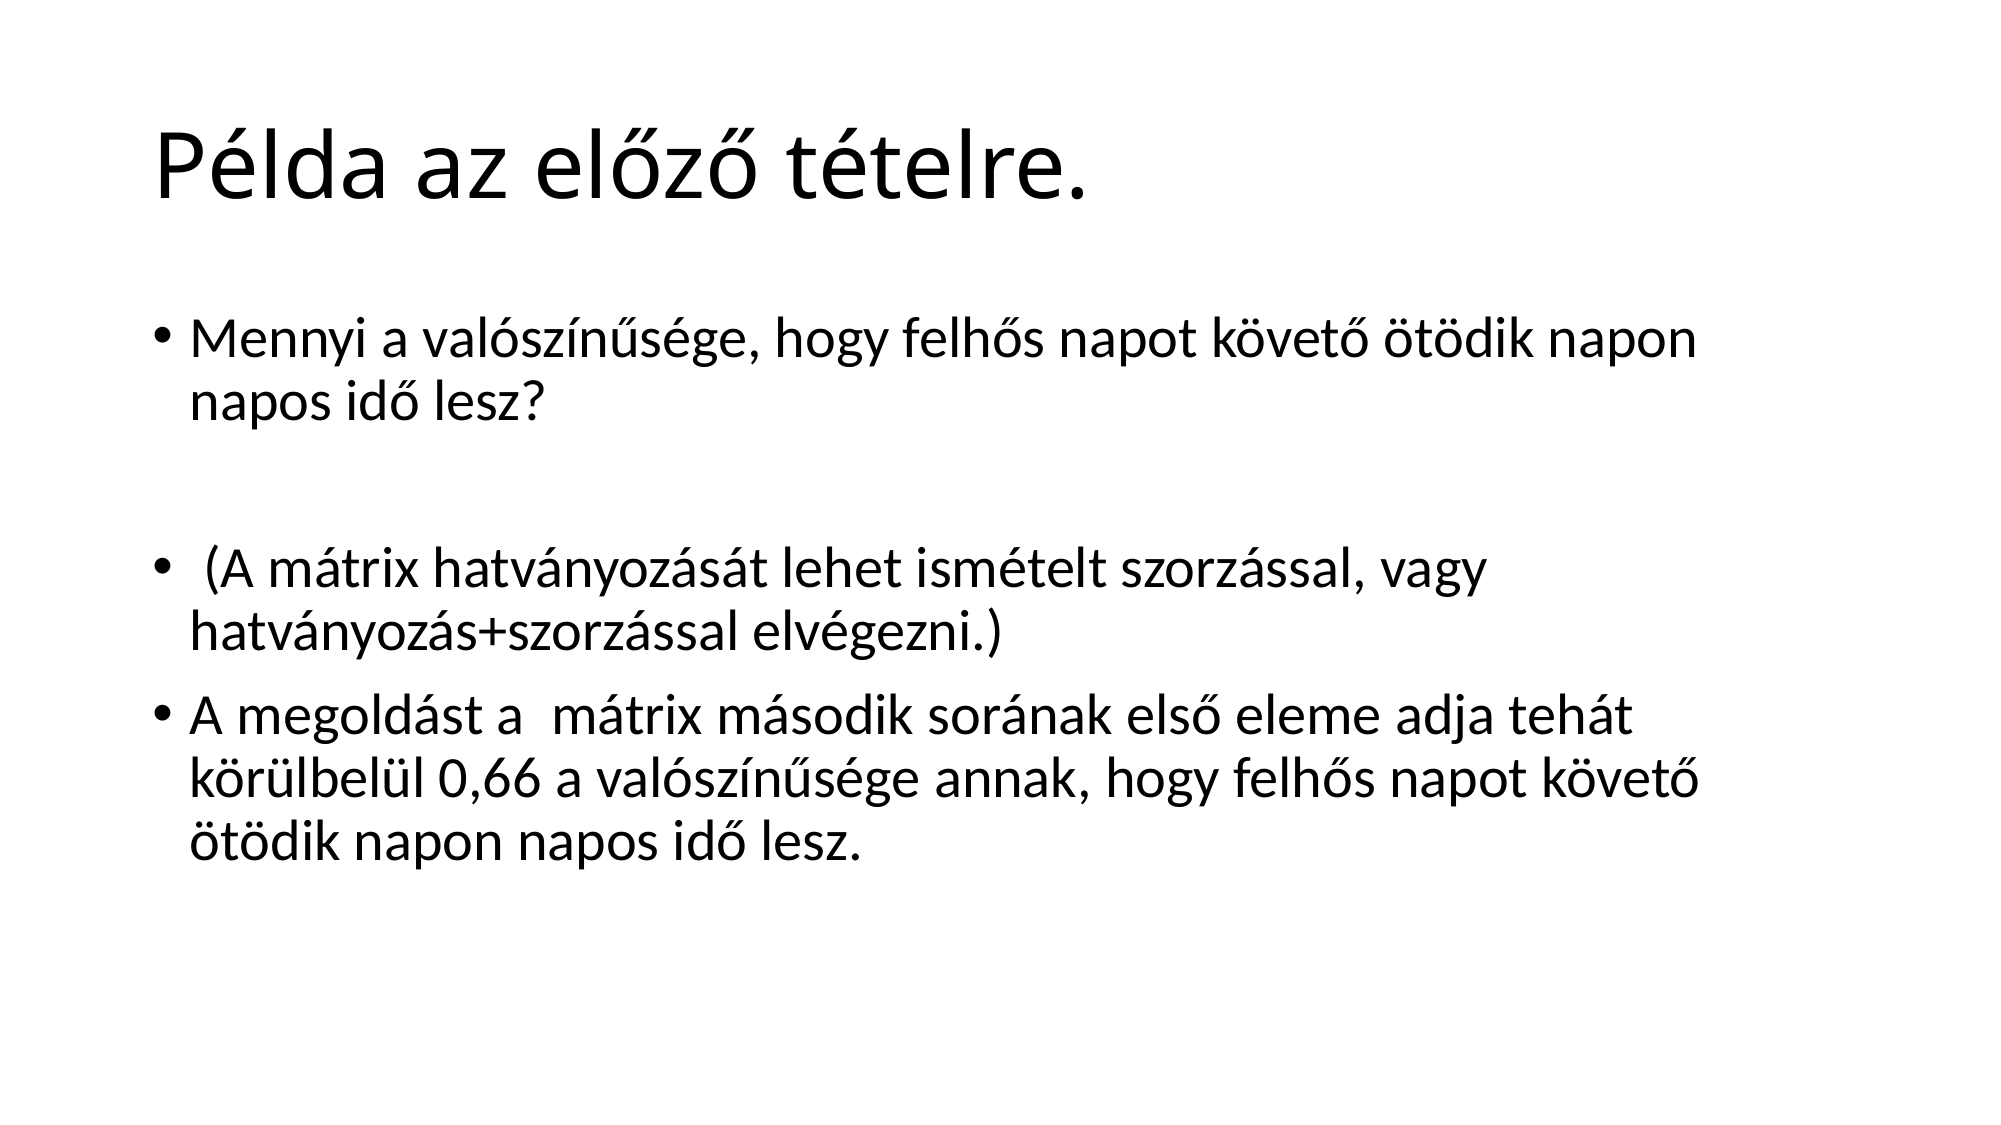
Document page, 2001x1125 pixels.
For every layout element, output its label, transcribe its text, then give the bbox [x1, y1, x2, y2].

title Példa az előző tételre. [137, 59, 1863, 278]
